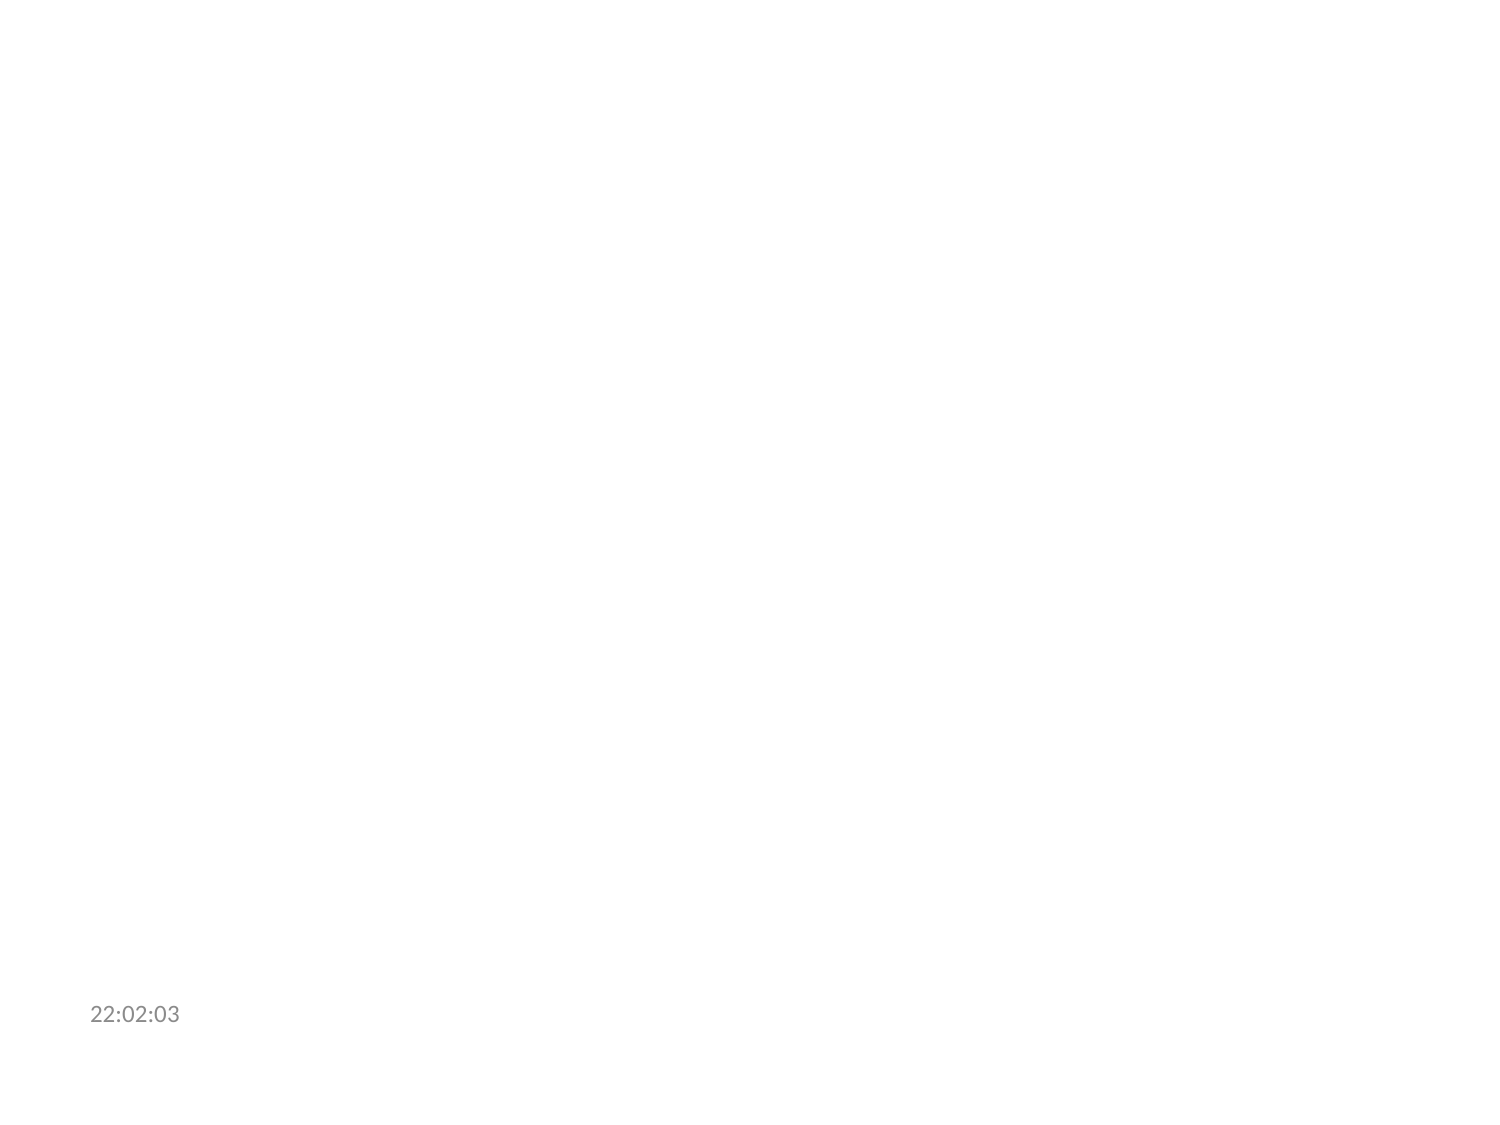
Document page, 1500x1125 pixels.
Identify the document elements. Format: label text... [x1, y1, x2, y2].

text_box 15:35:09 [75, 982, 425, 1043]
